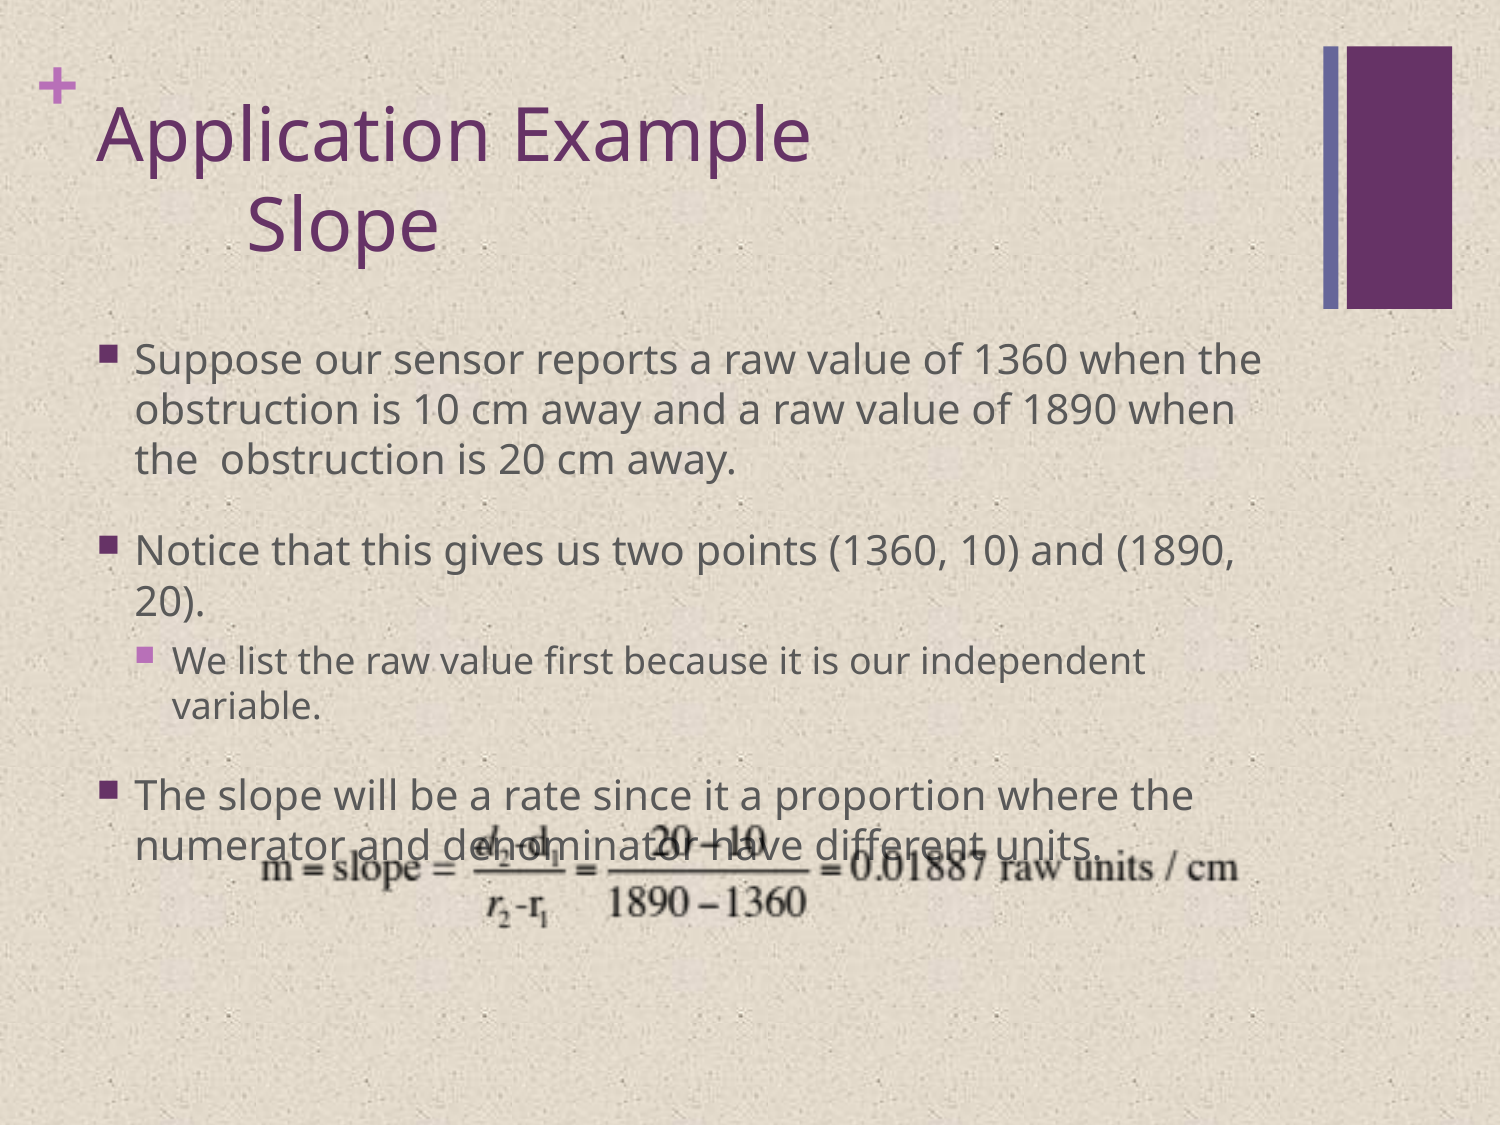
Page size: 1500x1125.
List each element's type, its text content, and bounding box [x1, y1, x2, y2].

title Application Example Slope [81, 79, 1322, 263]
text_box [255, 812, 1243, 933]
picture [0, 0, 1500, 1125]
list Suppose our sensor reports a raw value of 1360 when the obstruction is 10 cm away and a raw value of 1890 when the obstruction is 20 cm away. Notice that this gives us two points (1360, 10) and (1890, 20). We list the raw value first because it is our independent variable. The slope will be a rate since it a proportion where the numerator and denominator have different units. [81, 324, 1322, 1005]
